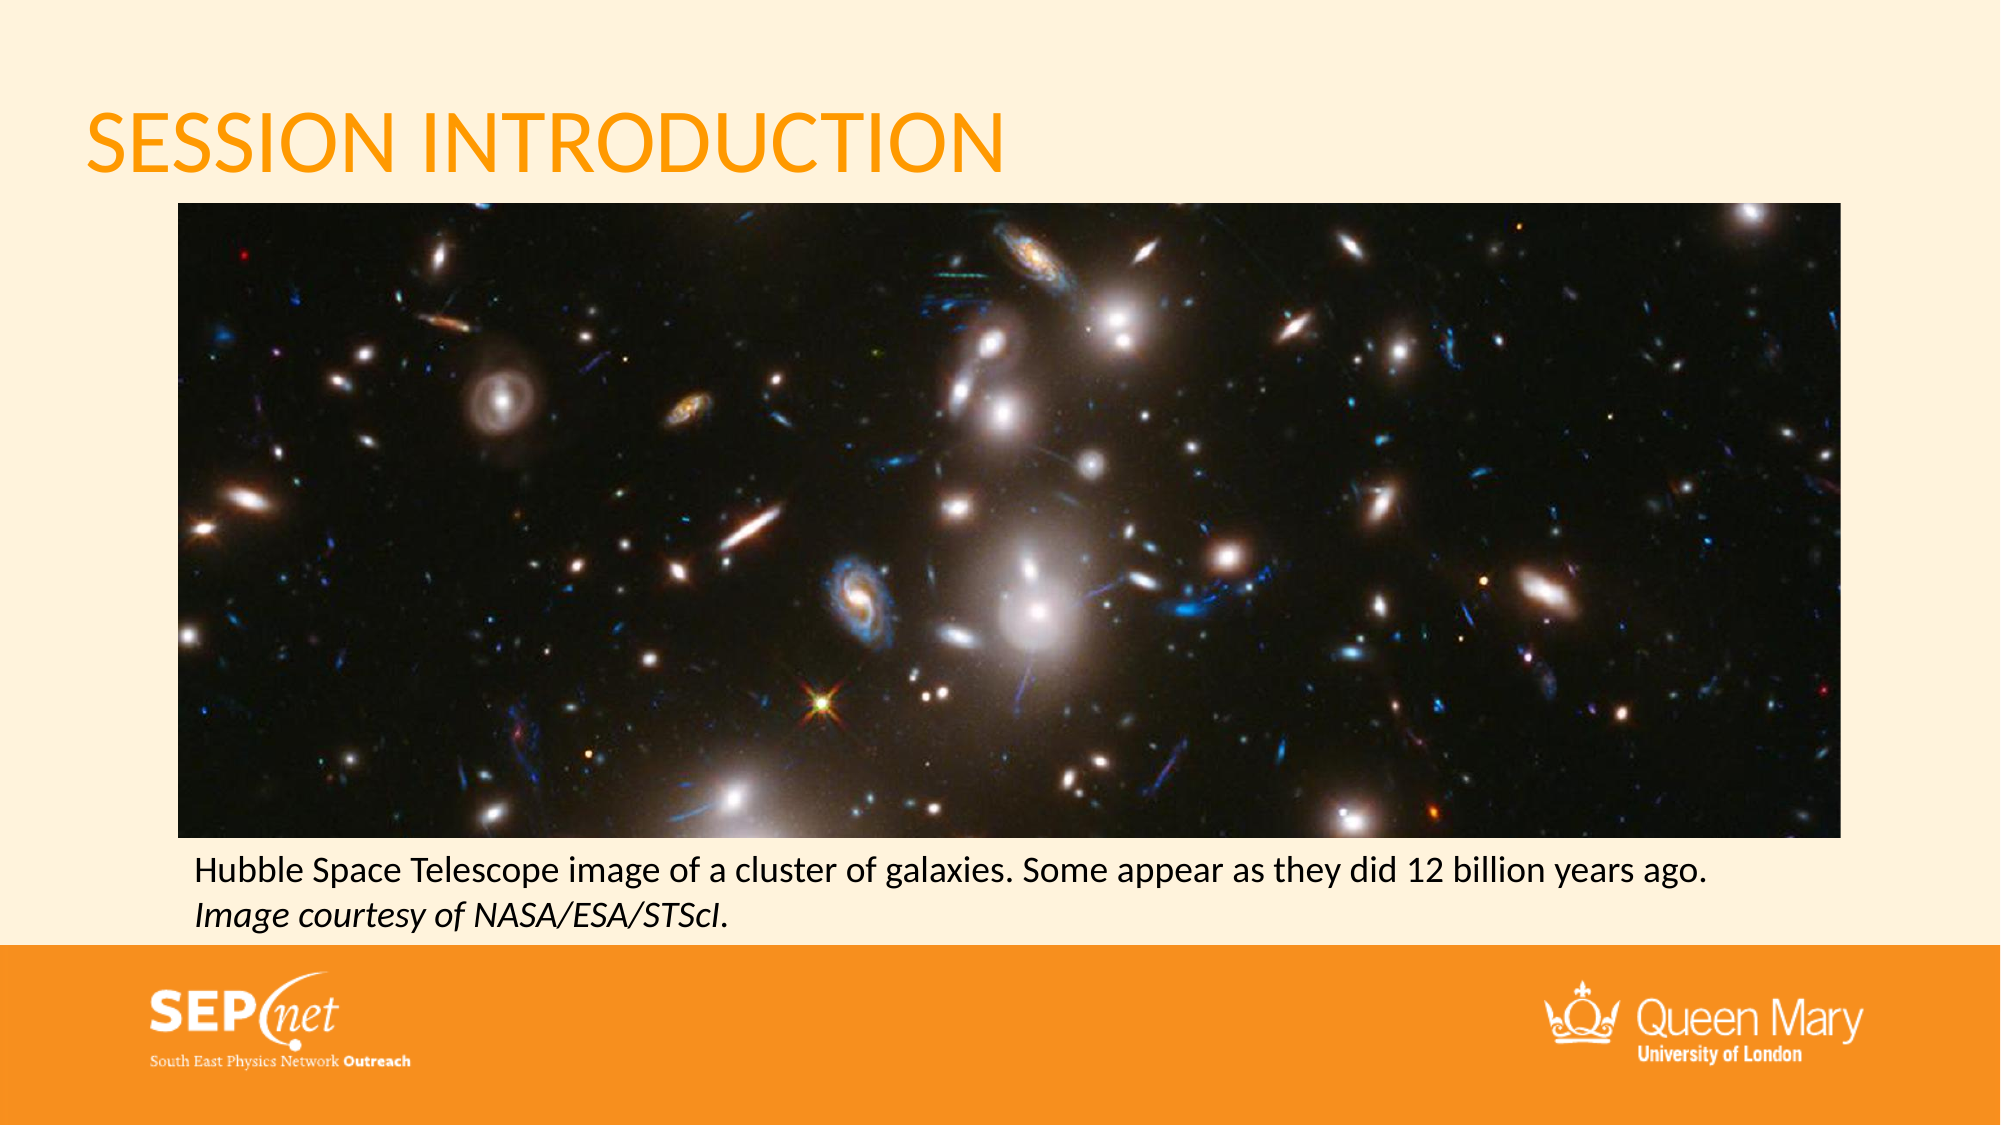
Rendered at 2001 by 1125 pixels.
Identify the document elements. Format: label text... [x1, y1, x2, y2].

text_box Hubble Space Telescope image of a cluster of galaxies. Some appear as they did 12 billion years ago. Image courtesy of NASA/ESA/STScI. [179, 838, 1835, 943]
picture [0, 0, 2001, 1125]
title SESSION INTRODUCTION [70, 34, 1796, 252]
